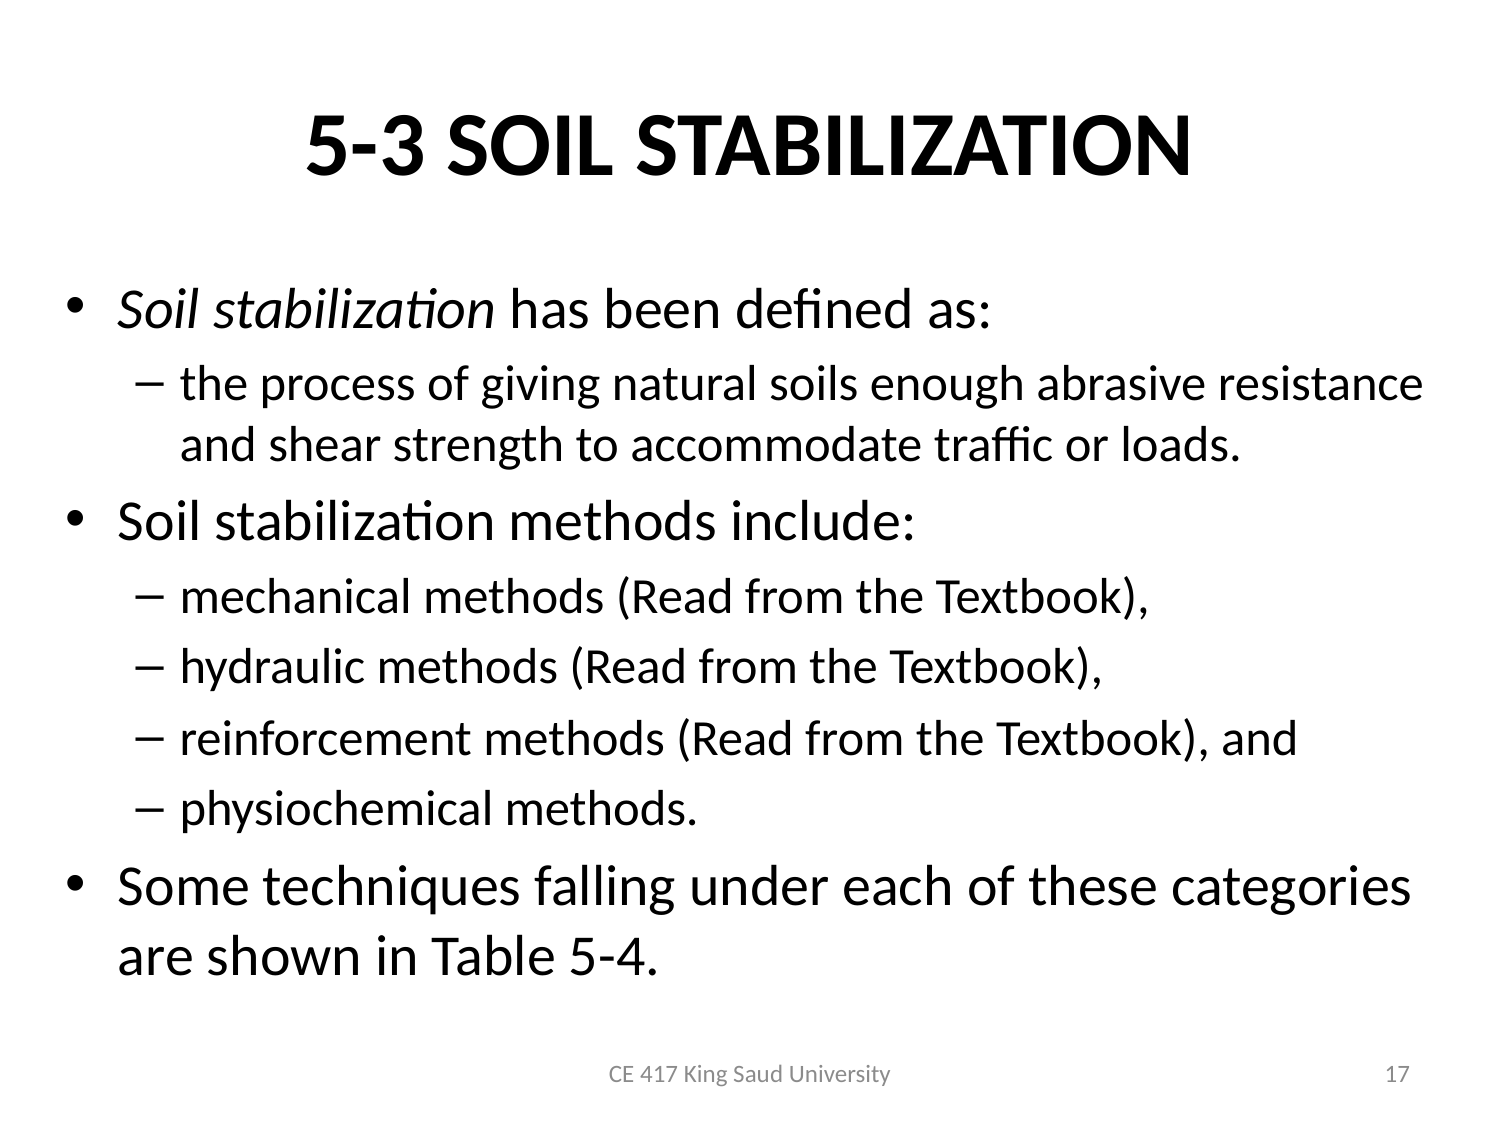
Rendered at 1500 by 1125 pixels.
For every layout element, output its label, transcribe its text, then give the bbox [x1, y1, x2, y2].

slide_number 17 [1074, 1042, 1425, 1103]
list Soil stabilization has been defined as: the process of giving natural soils enough abrasive resistance and shear strength to accommodate traffic or loads. Soil stabilization methods include: mechanical methods (Read from the Textbook), hydraulic methods (Read from the Textbook), reinforcement methods (Read from the Textbook), and physiochemical methods. Some techniques falling under each of these categories are shown in Table 5-4. [50, 262, 1450, 1005]
title 5-3 SOIL STABILIZATION [75, 45, 1425, 233]
footer CE 417 King Saud University [512, 1042, 988, 1103]
